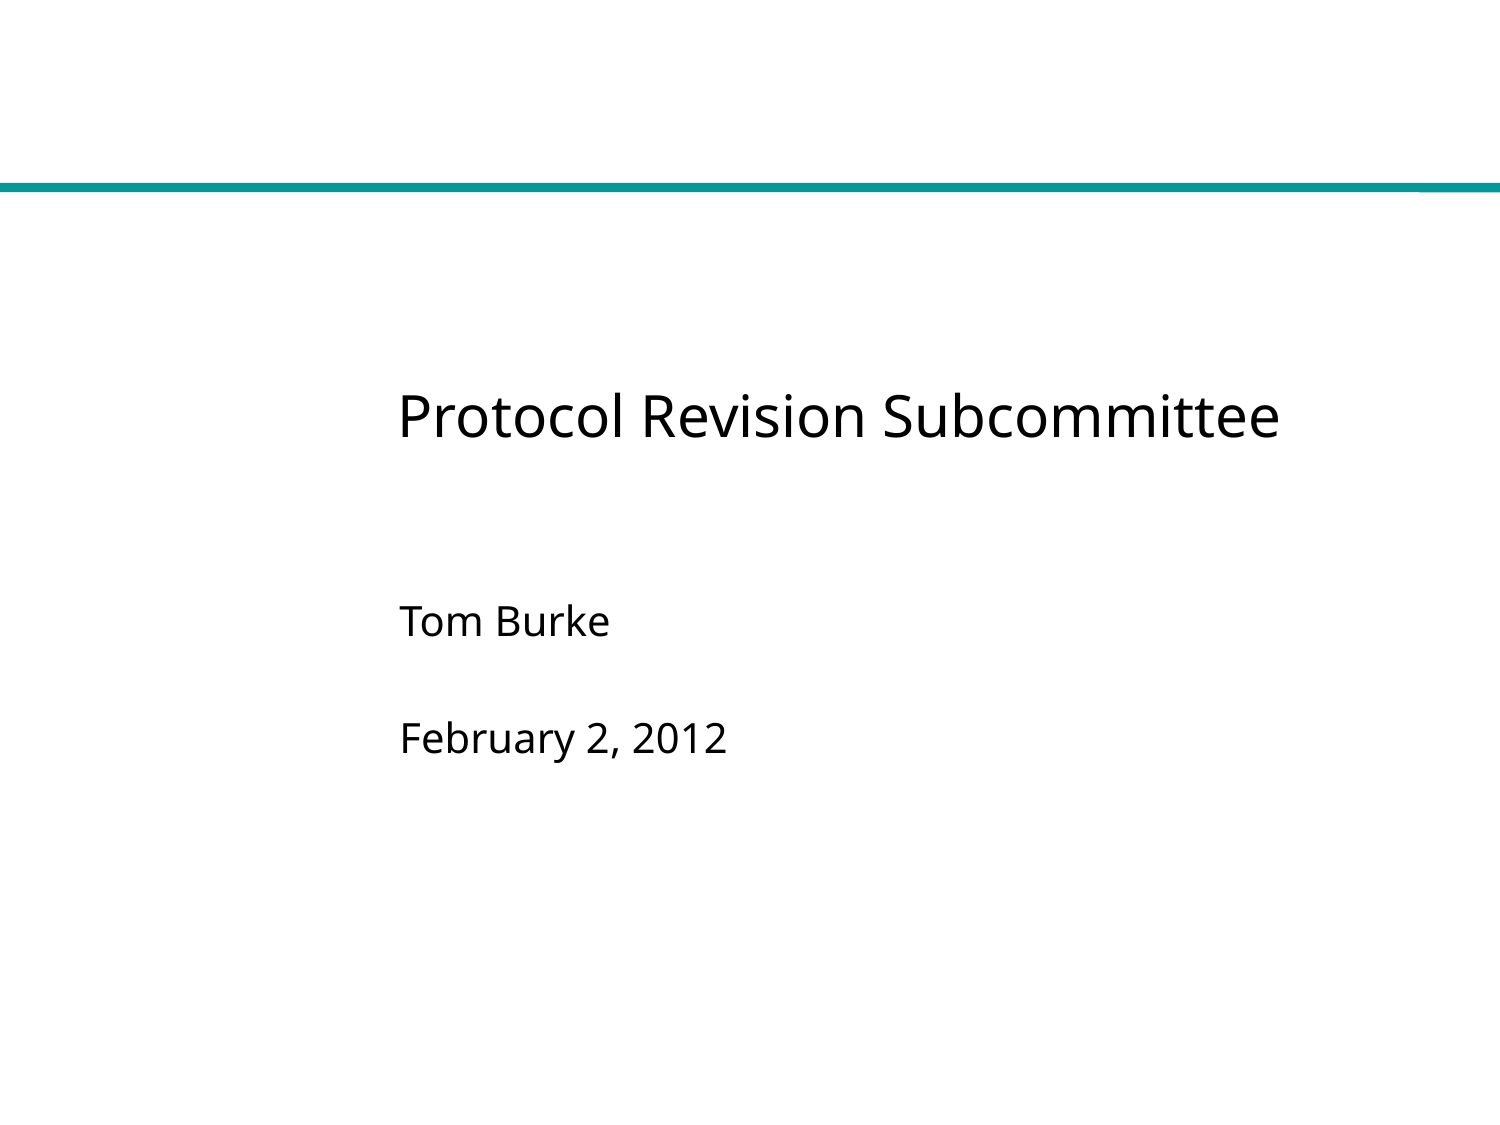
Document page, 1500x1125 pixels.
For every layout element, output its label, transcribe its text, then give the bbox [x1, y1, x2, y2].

subtitle Tom Burke February 2, 2012 [384, 587, 1426, 776]
title Protocol Revision Subcommittee [382, 312, 1371, 516]
